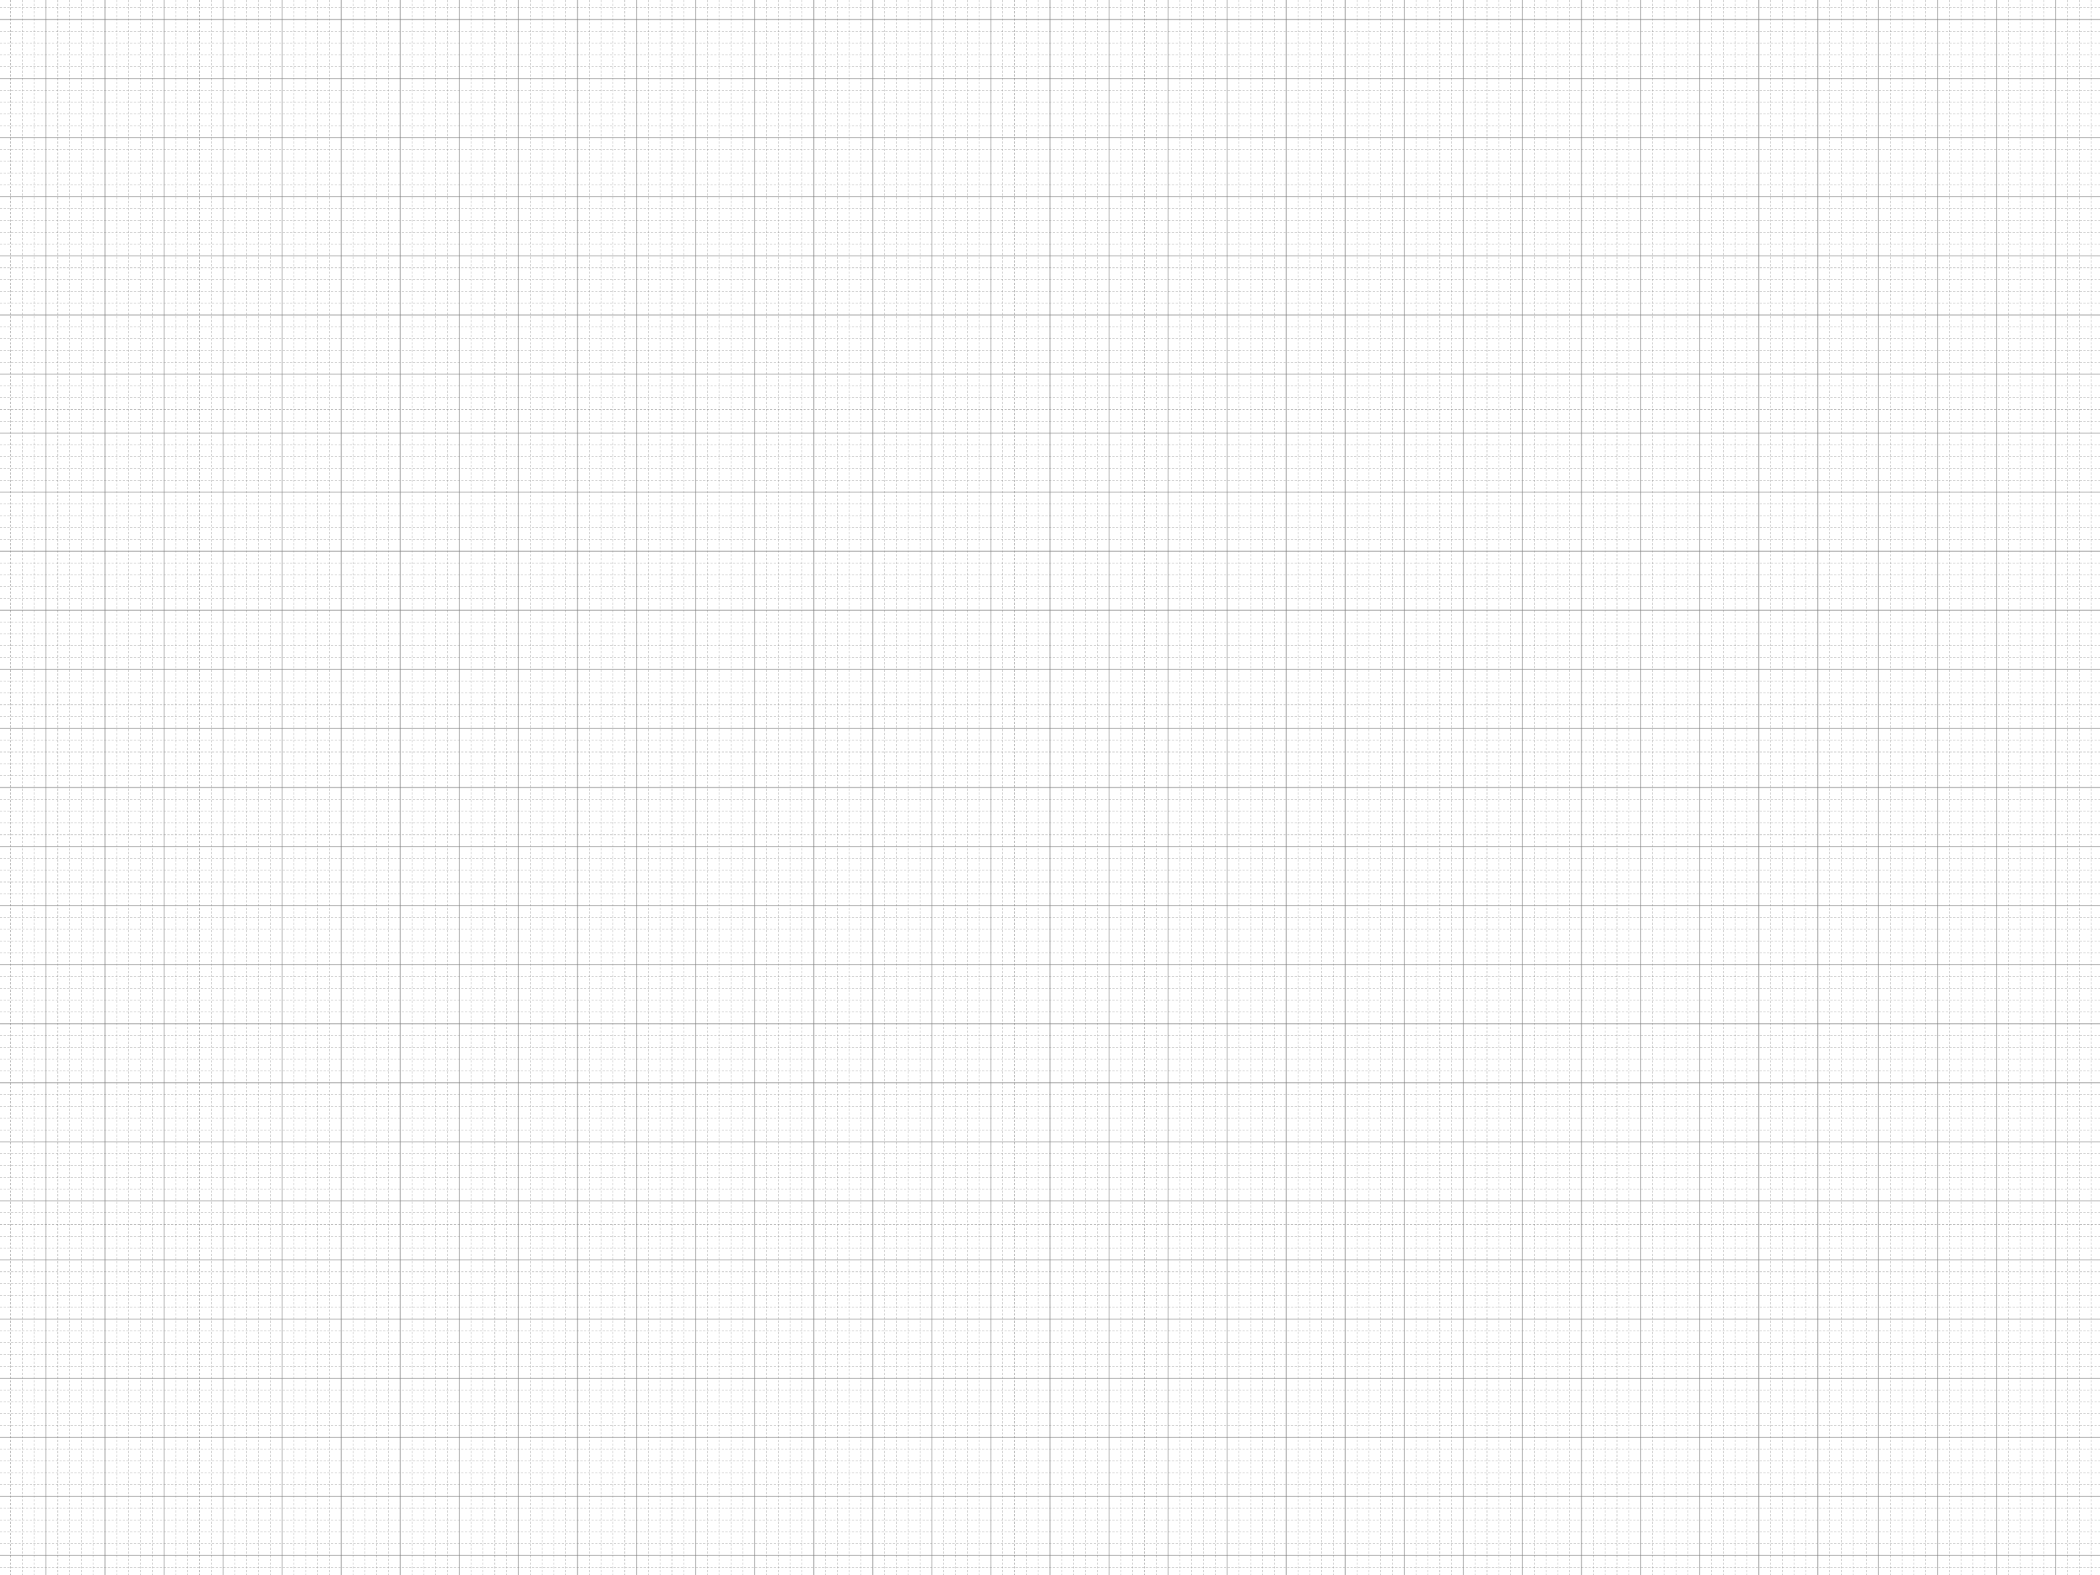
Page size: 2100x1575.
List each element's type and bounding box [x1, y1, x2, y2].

text_box [0, 0, 2100, 1575]
